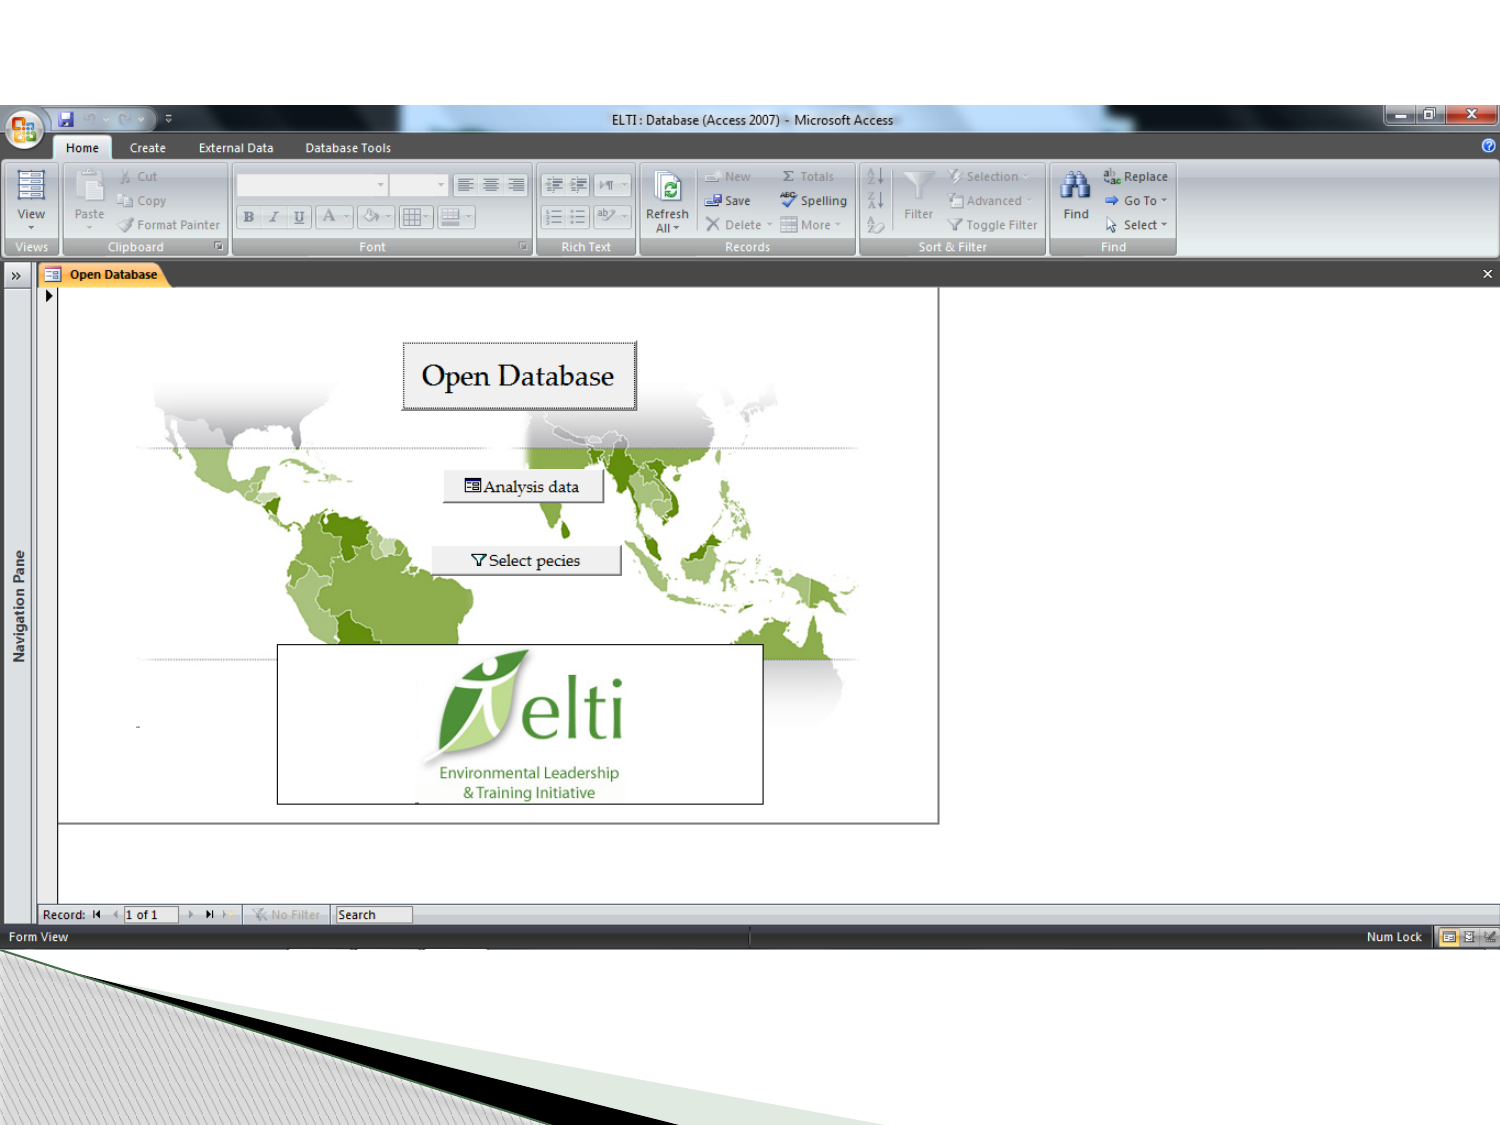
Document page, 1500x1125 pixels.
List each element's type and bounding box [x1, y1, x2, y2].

picture [0, 105, 1500, 950]
